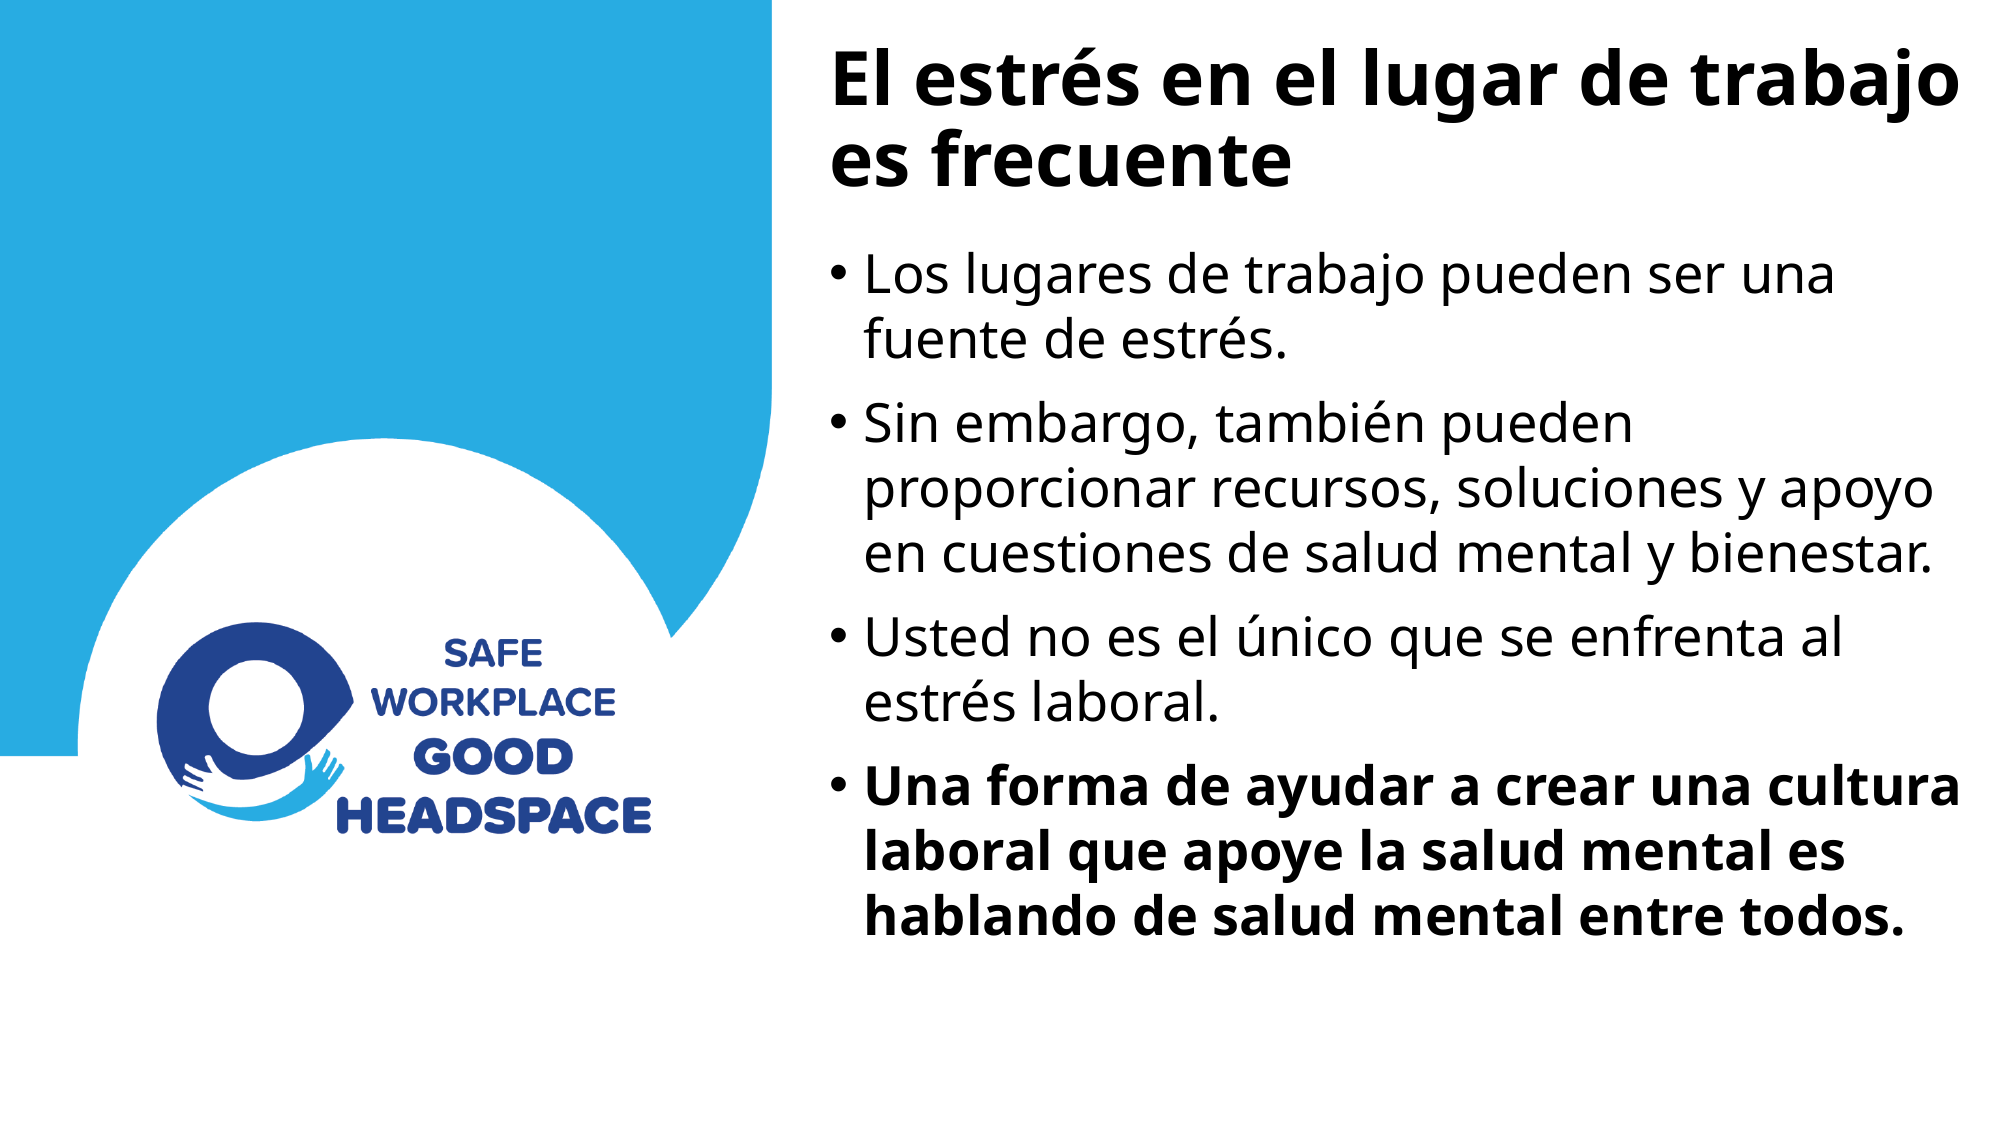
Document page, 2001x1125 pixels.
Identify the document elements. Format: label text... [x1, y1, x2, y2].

list Los lugares de trabajo pueden ser una fuente de estrés. Sin embargo, también pueden proporcionar recursos, soluciones y apoyo en cuestiones de salud mental y bienestar. Usted no es el único que se enfrenta al estrés laboral. Una forma de ayudar a crear una cultura laboral que apoye la salud mental es hablando de salud mental entre todos. [814, 231, 1988, 1068]
title El estrés en el lugar de trabajo es frecuente [814, 11, 1988, 231]
picture [0, 0, 2000, 1125]
